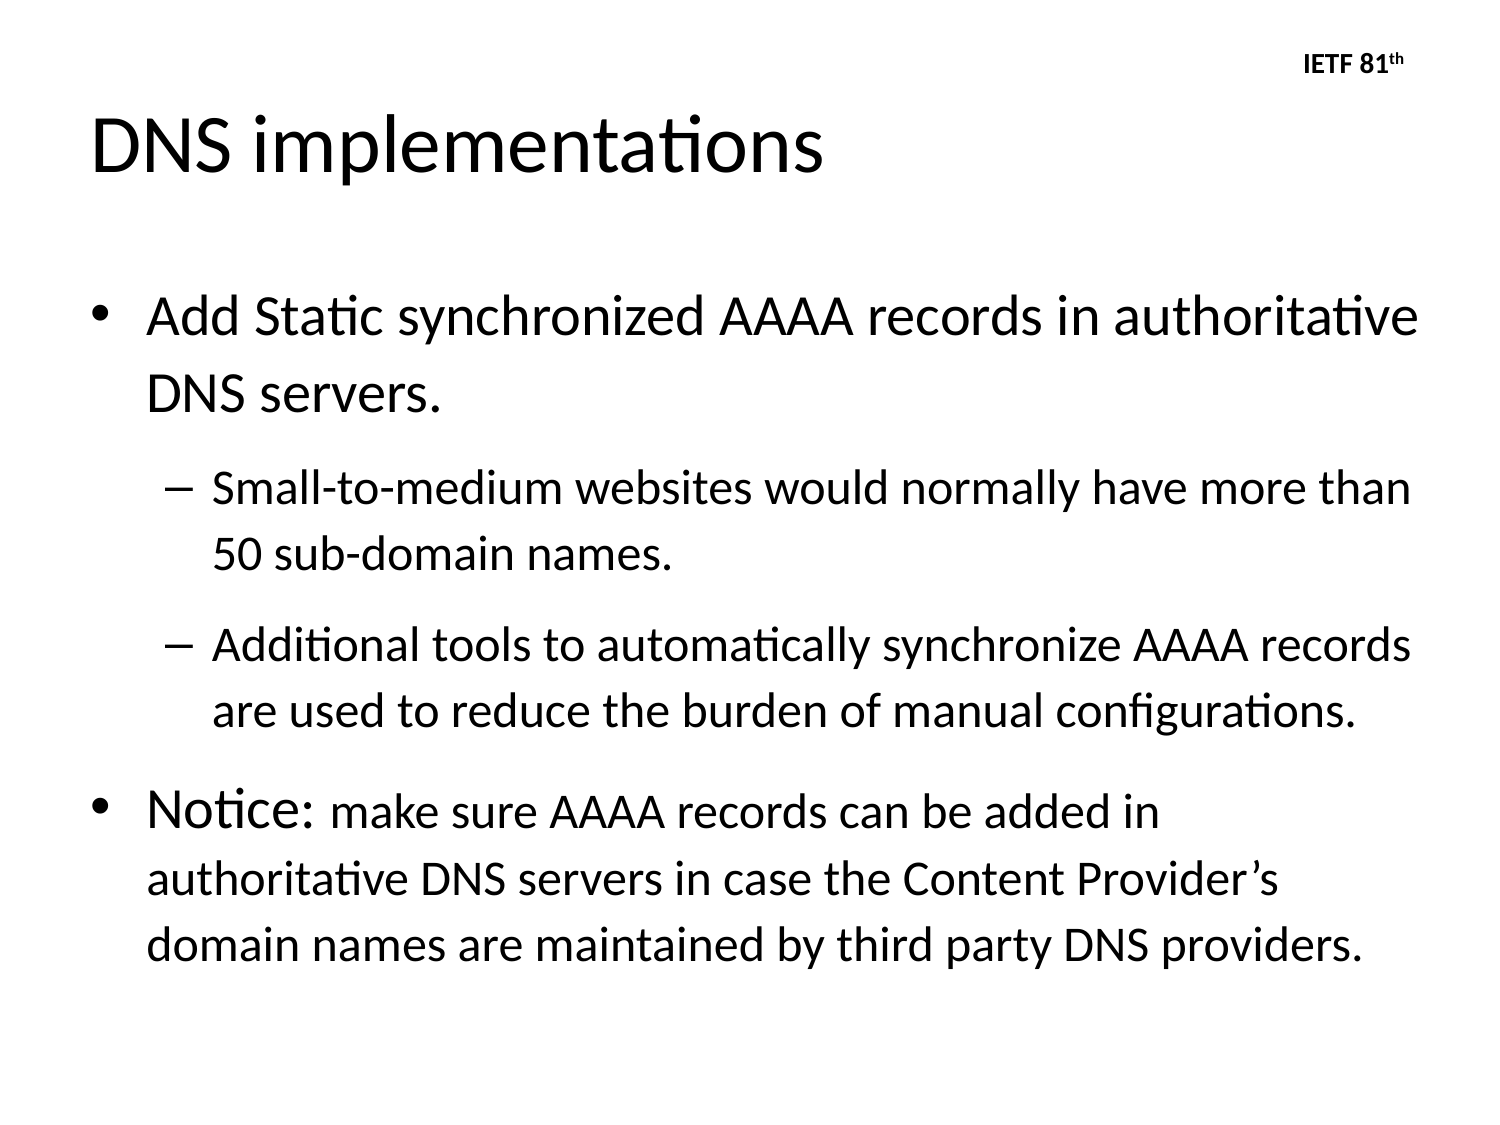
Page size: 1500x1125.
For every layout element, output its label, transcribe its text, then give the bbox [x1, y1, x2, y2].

title DNS implementations [74, 44, 1426, 233]
list Add Static synchronized AAAA records in authoritative DNS servers. Small-to-medium websites would normally have more than 50 sub-domain names. Additional tools to automatically synchronize AAAA records are used to reduce the burden of manual configurations. Notice: make sure AAAA records can be added in authoritative DNS servers in case the Content Provider’s domain names are maintained by third party DNS providers. [74, 262, 1451, 1006]
